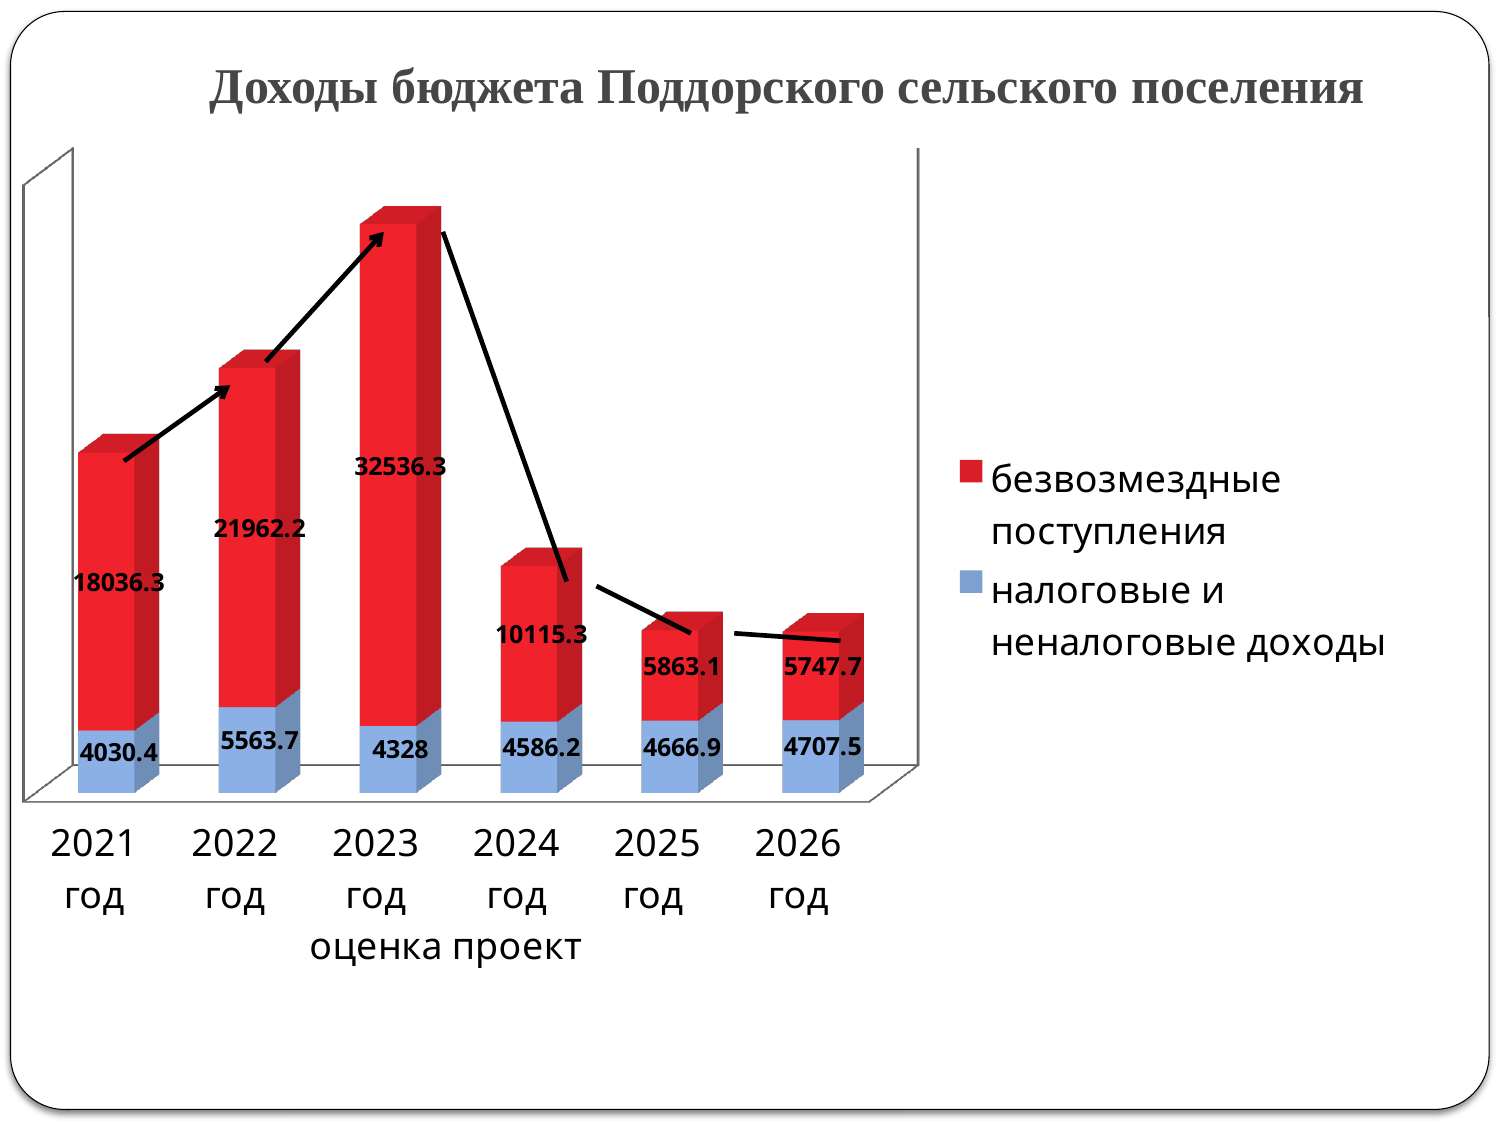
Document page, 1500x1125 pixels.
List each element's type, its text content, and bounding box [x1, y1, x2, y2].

title Доходы бюджета Поддорского сельского поселения [150, 45, 1425, 129]
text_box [123, 385, 231, 462]
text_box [265, 231, 385, 362]
chart [0, 129, 1413, 989]
